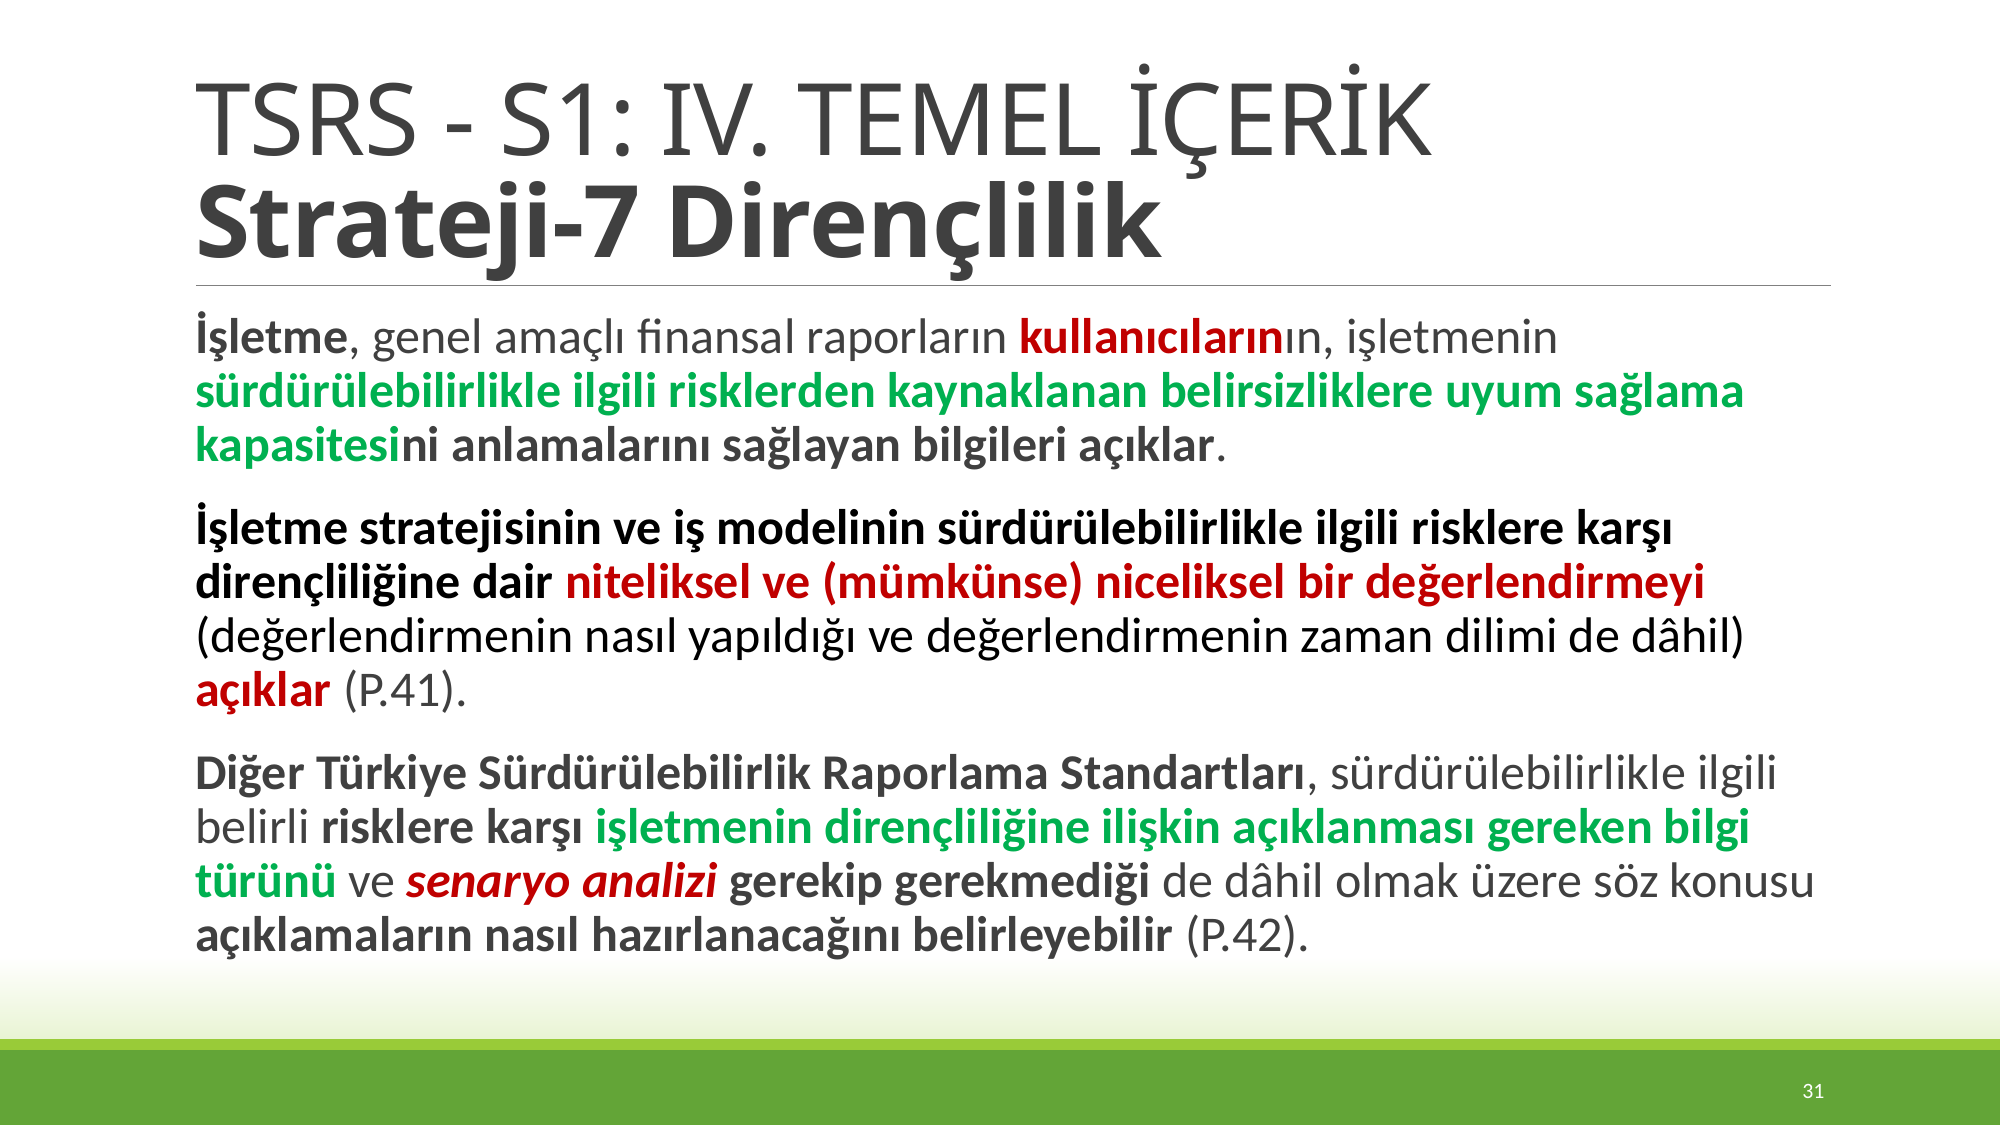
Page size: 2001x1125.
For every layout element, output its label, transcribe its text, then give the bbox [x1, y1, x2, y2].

list İşletme, genel amaçlı finansal raporların kullanıcılarının, işletmenin sürdürülebilirlikle ilgili risklerden kaynaklanan belirsizliklere uyum sağlama kapasitesini anlamalarını sağlayan bilgileri açıklar. İşletme stratejisinin ve iş modelinin sürdürülebilirlikle ilgili risklere karşı dirençliliğine dair niteliksel ve (mümkünse) niceliksel bir değerlendirmeyi (değerlendirmenin nasıl yapıldığı ve değerlendirmenin zaman dilimi de dâhil) açıklar (P.41). Diğer Türkiye Sürdürülebilirlik Raporlama Standartları, sürdürülebilirlikle ilgili belirli risklere karşı işletmenin dirençliliğine ilişkin açıklanması gereken bilgi türünü ve senaryo analizi gerekip gerekmediği de dâhil olmak üzere söz konusu açıklamaların nasıl hazırlanacağını belirleyebilir (P.42). [180, 302, 1870, 1042]
slide_number 31 [1624, 1059, 1840, 1120]
title TSRS - S1: IV. TEMEL İÇERİK Strateji-7 Dirençlilik [180, 47, 1830, 285]
